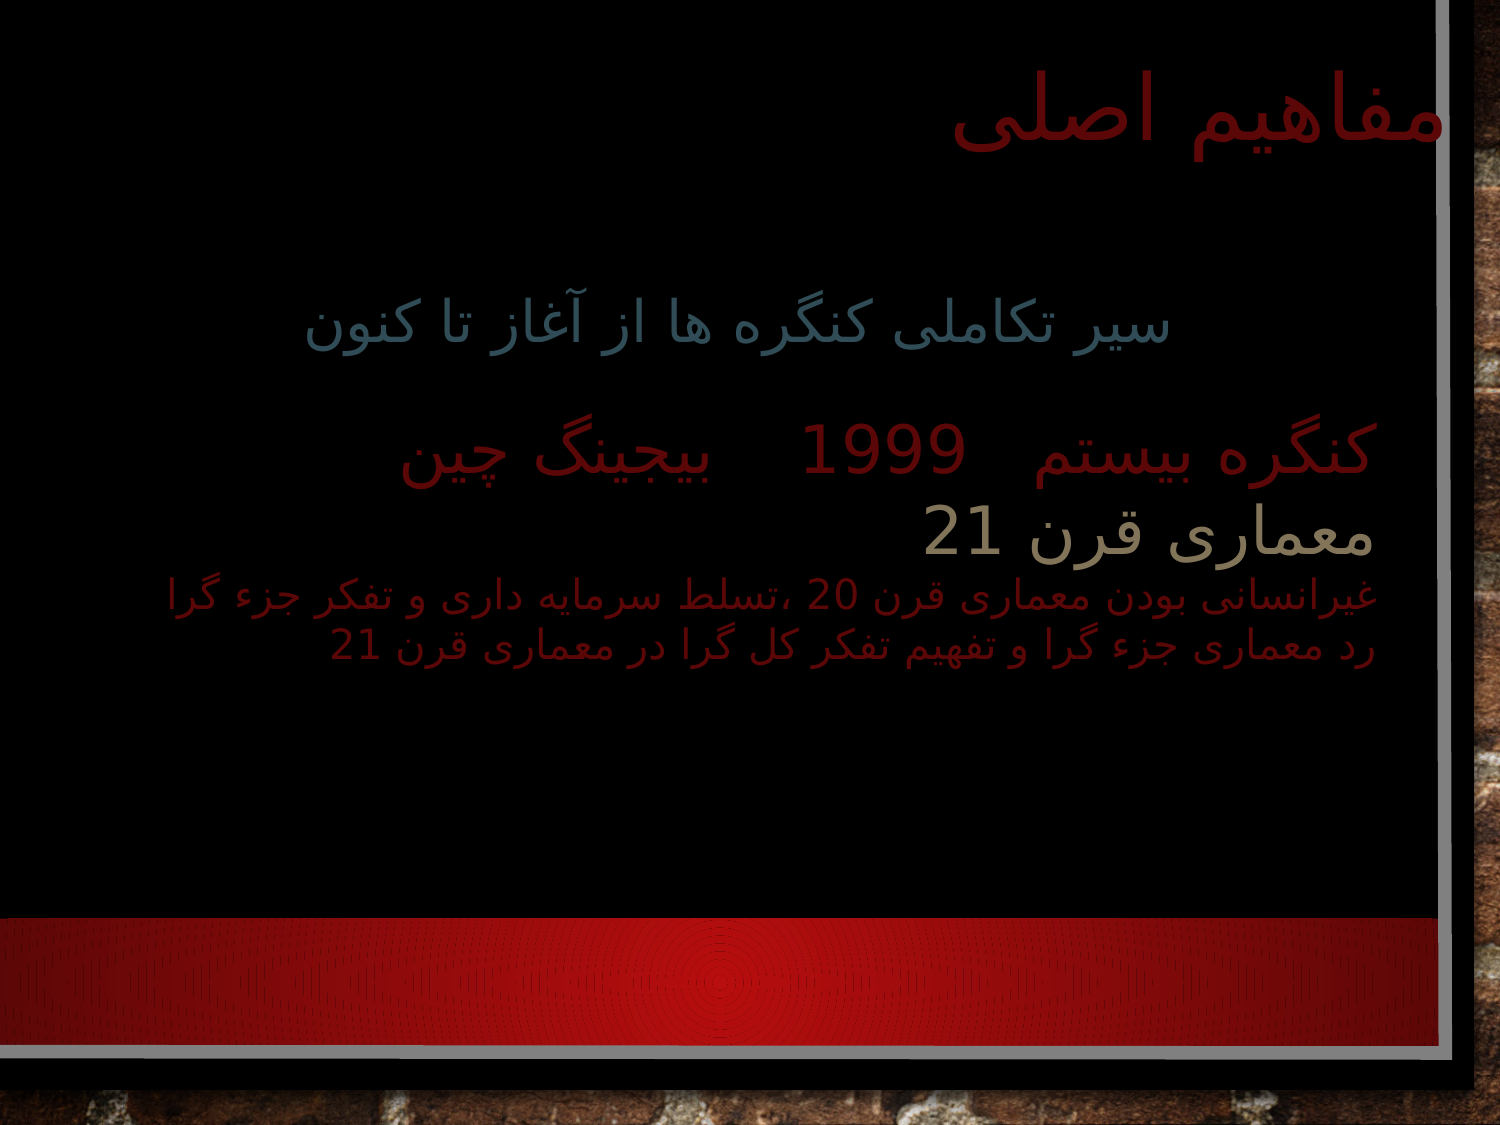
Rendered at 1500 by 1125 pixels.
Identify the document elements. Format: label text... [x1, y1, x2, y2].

list سیر تکاملی کنگره ها از آغاز تا کنون [112, 262, 1425, 400]
text_box کنگره بیستم 1999 بیجینگ چین معماری قرن 21 غیرانسانی بودن معماری قرن 20 ،تسلط سرمایه داری و تفکر جزء گرا رد معماری جزء گرا و تفهیم تفکر کل گرا در معماری قرن 21 [162, 399, 1438, 1120]
title مفاهیم اصلی [171, 0, 1451, 161]
picture [0, 0, 1500, 1125]
